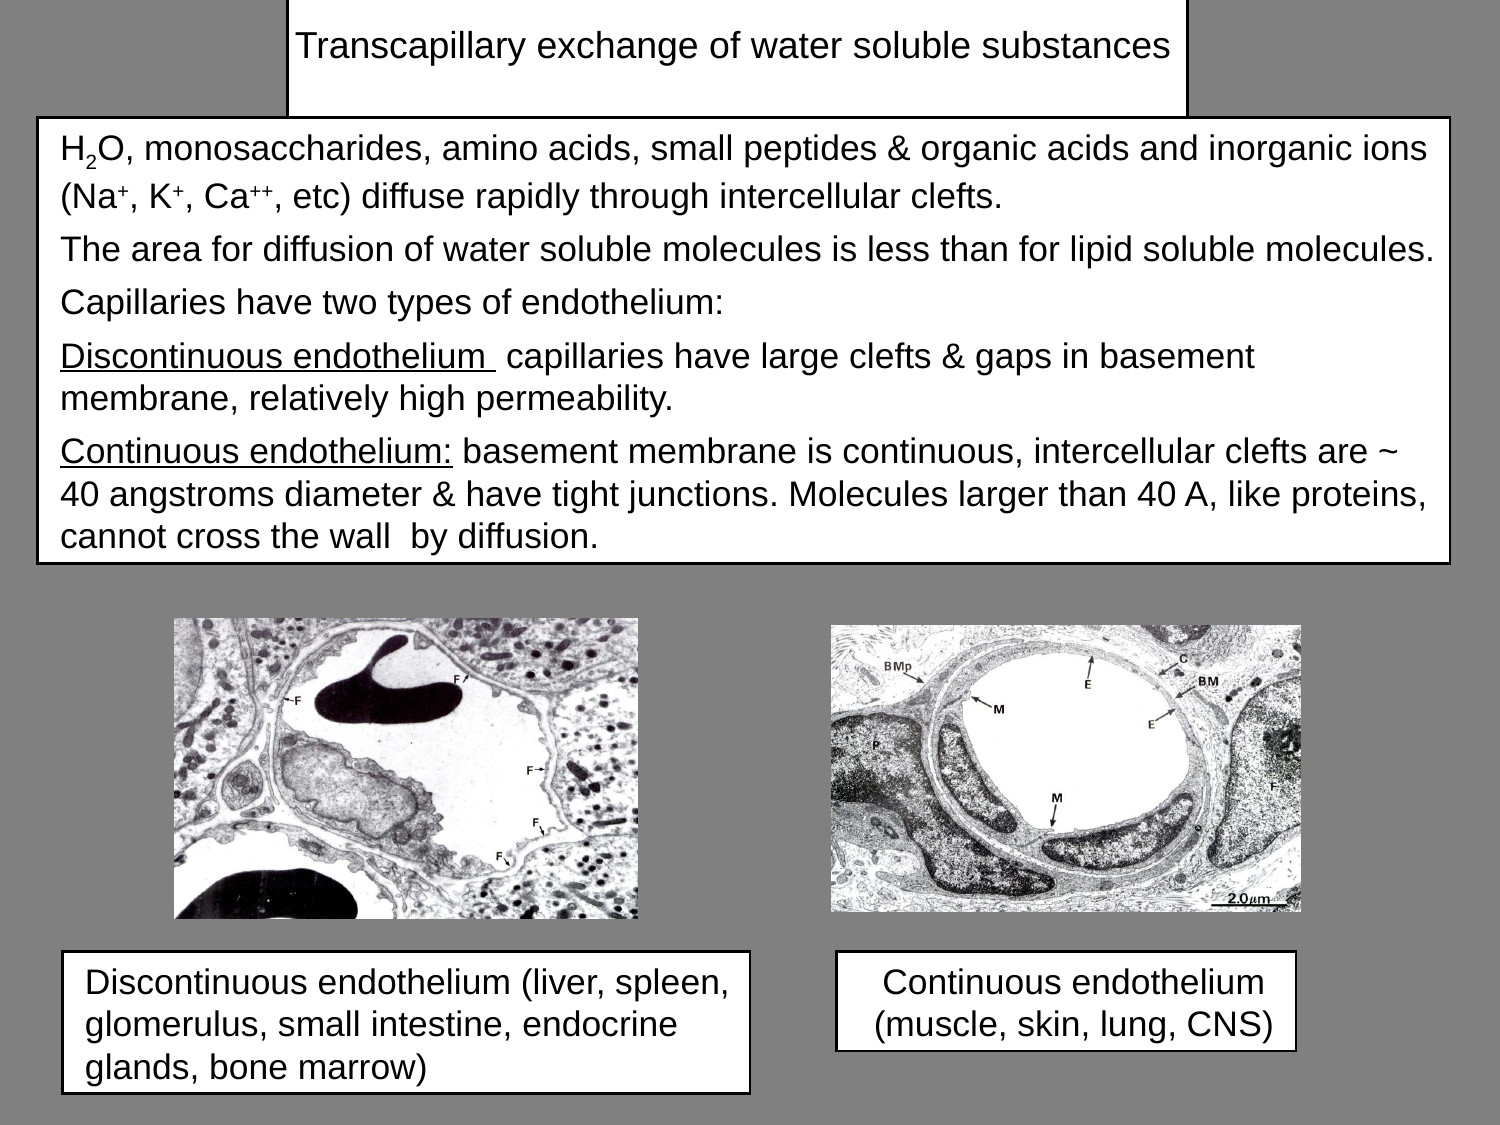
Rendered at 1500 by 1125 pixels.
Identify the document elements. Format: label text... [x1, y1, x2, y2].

title Transcapillary exchange of water soluble substances [286, 0, 1189, 117]
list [831, 625, 1302, 912]
text_box H2O, monosaccharides, amino acids, small peptides & organic acids and inorganic ions (Na+, K+, Ca++, etc) diffuse rapidly through intercellular clefts. The area for diffusion of water soluble molecules is less than for lipid soluble molecules. Capillaries have two types of endothelium: Discontinuous endothelium capillaries have large clefts & gaps in basement membrane, relatively high permeability. Continuous endothelium: basement membrane is continuous, intercellular clefts are ~ 40 angstroms diameter & have tight junctions. Molecules larger than 40 A, like proteins, cannot cross the wall by diffusion. [37, 117, 1450, 564]
text_box Discontinuous endothelium (liver, spleen, glomerulus, small intestine, endocrine glands, bone marrow) [62, 951, 750, 1094]
picture [174, 617, 638, 920]
text_box Continuous endothelium (muscle, skin, lung, CNS) [836, 951, 1297, 1052]
